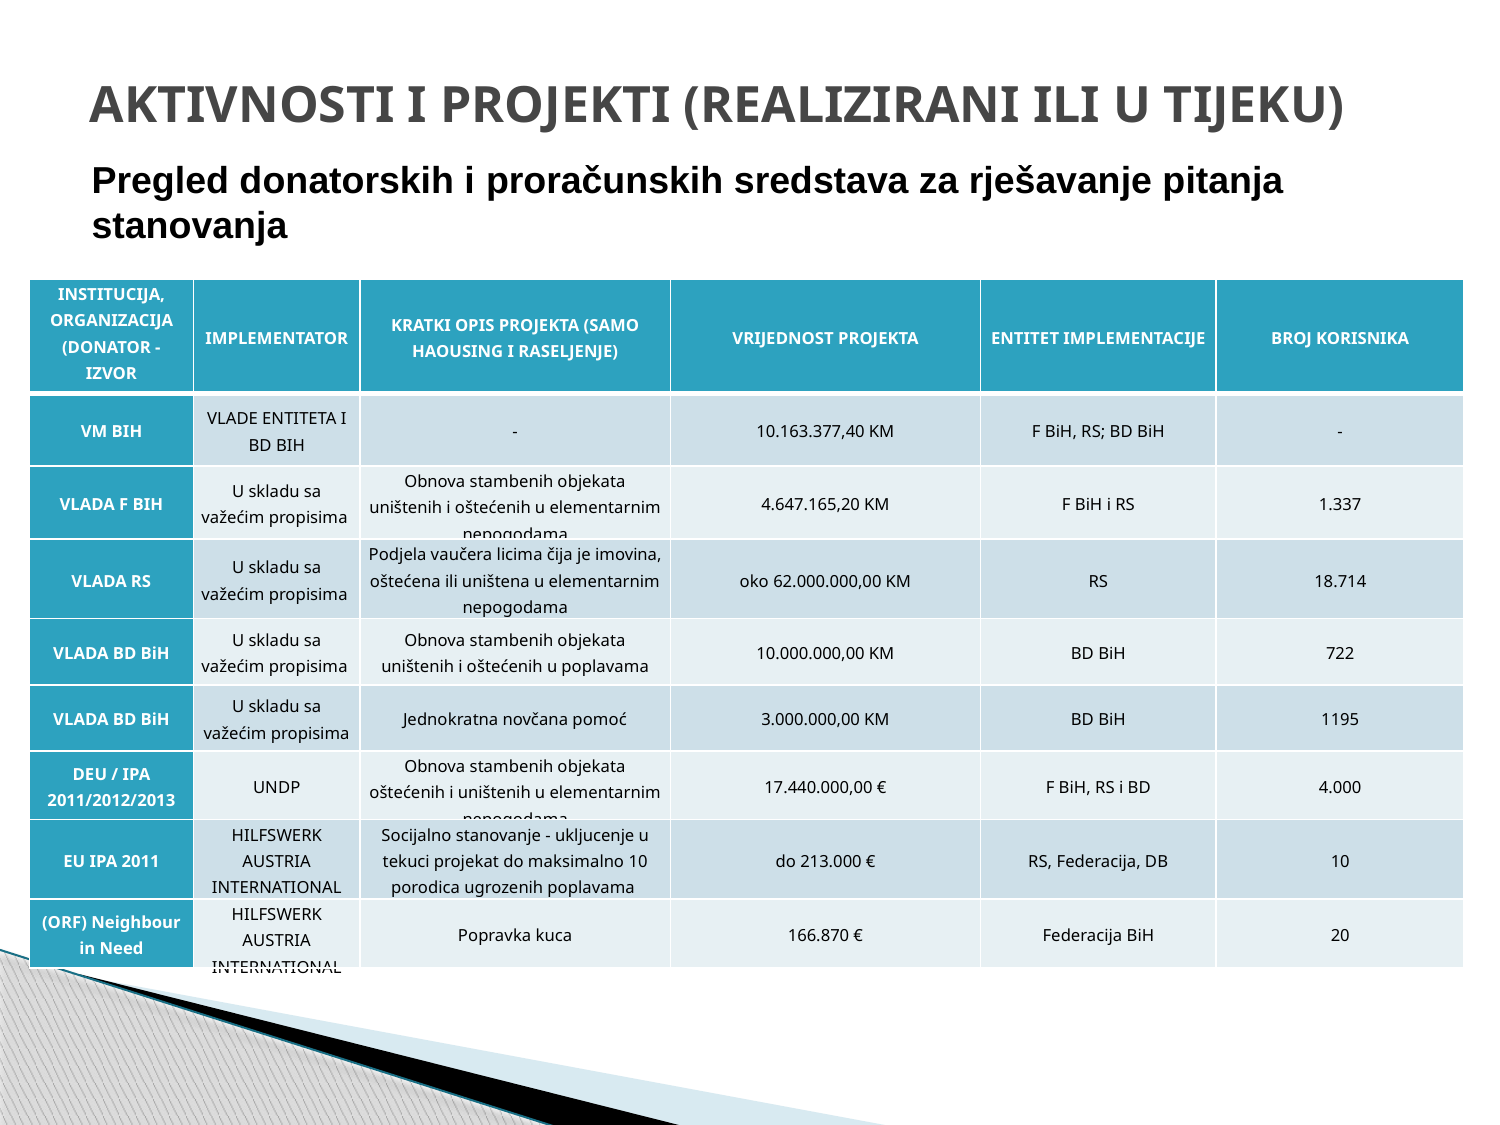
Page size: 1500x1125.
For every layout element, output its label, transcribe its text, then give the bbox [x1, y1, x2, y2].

table_cell Federacija BiH [981, 900, 1215, 967]
table_cell Obnova stambenih objekata oštećenih i uništenih u elementarnim nepogodama [361, 752, 670, 819]
table_cell U skladu sa važećim propisima [194, 467, 359, 538]
table_cell DEU / IPA 2011/2012/2013 [30, 752, 193, 819]
table_cell 18.714 [1217, 540, 1463, 618]
table_cell U skladu sa važećim propisima [194, 686, 359, 750]
table_cell Podjela vaučera licima čija je imovina, oštećena ili uništena u elementarnim nepogodama [361, 540, 670, 618]
table_cell EU IPA 2011 [30, 820, 193, 898]
table_cell 10 [1217, 820, 1463, 898]
table_cell (ORF) Neighbour in Need [30, 900, 193, 967]
table_header ENTITET IMPLEMENTACIJE [981, 280, 1215, 391]
list [75, 243, 1483, 1106]
table_cell 166.870 € [671, 900, 980, 967]
table_cell VLADA F BIH [30, 467, 193, 538]
table_cell do 213.000 € [671, 820, 980, 898]
table_cell RS, Federacija, DB [981, 820, 1215, 898]
table_cell VLADA BD BiH [30, 619, 193, 684]
table_cell 4.647.165,20 KM [671, 467, 980, 538]
title AKTIVNOSTI I PROJEKTI (REALIZIRANI ILI U TIJEKU) [75, 45, 1425, 161]
table_cell oko 62.000.000,00 KM [671, 540, 980, 618]
text_box Pregled donatorskih i proračunskih sredstava za rješavanje pitanja stanovanja [76, 148, 1459, 278]
table_cell - [1217, 396, 1463, 465]
table_cell 4.000 [1217, 752, 1463, 819]
table_cell 20 [1217, 900, 1463, 967]
table_cell VLADA RS [30, 540, 193, 618]
table_header IMPLEMENTATOR [194, 280, 359, 391]
table_cell BD BiH [981, 686, 1215, 750]
table_cell Socijalno stanovanje - ukljucenje u tekuci projekat do maksimalno 10 porodica ugrozenih poplavama [361, 820, 670, 898]
table_cell 1195 [1217, 686, 1463, 750]
table_cell Popravka kuca [361, 900, 670, 967]
table_cell 10.000.000,00 KM [671, 619, 980, 684]
table_cell 3.000.000,00 KM [671, 686, 980, 750]
table_header VRIJEDNOST PROJEKTA [671, 280, 980, 391]
table_cell VLADA BD BiH [30, 686, 193, 750]
table_cell 1.337 [1217, 467, 1463, 538]
table_header BROJ KORISNIKA [1217, 280, 1463, 391]
table_cell F BiH, RS; BD BiH [981, 396, 1215, 465]
table_cell Obnova stambenih objekata uništenih i oštećenih u elementarnim nepogodama [361, 467, 670, 538]
table_cell HILFSWERK AUSTRIA INTERNATIONAL [194, 820, 359, 898]
table_header KRATKI OPIS PROJEKTA (SAMO HAOUSING I RASELJENJE) [361, 280, 670, 391]
table_cell UNDP [194, 752, 359, 819]
table_cell HILFSWERK AUSTRIA INTERNATIONAL [194, 900, 359, 967]
table_cell 10.163.377,40 KM [671, 396, 980, 465]
table_cell U skladu sa važećim propisima [194, 619, 359, 684]
table_cell F BiH i RS [981, 467, 1215, 538]
table_cell BD BiH [981, 619, 1215, 684]
table_header INSTITUCIJA, ORGANIZACIJA (DONATOR - IZVOR SREDSTAVA) [30, 280, 193, 391]
table_cell VLADE ENTITETA I BD BIH [194, 396, 359, 465]
table_cell - [361, 396, 670, 465]
table_cell 722 [1217, 619, 1463, 684]
table_cell Jednokratna novčana pomoć [361, 686, 670, 750]
table_cell F BiH, RS i BD [981, 752, 1215, 819]
table_cell VM BIH [30, 396, 193, 465]
table_cell RS [981, 540, 1215, 618]
table_cell U skladu sa važećim propisima [194, 540, 359, 618]
table_cell 17.440.000,00 € [671, 752, 980, 819]
table_cell Obnova stambenih objekata uništenih i oštećenih u poplavama [361, 619, 670, 684]
